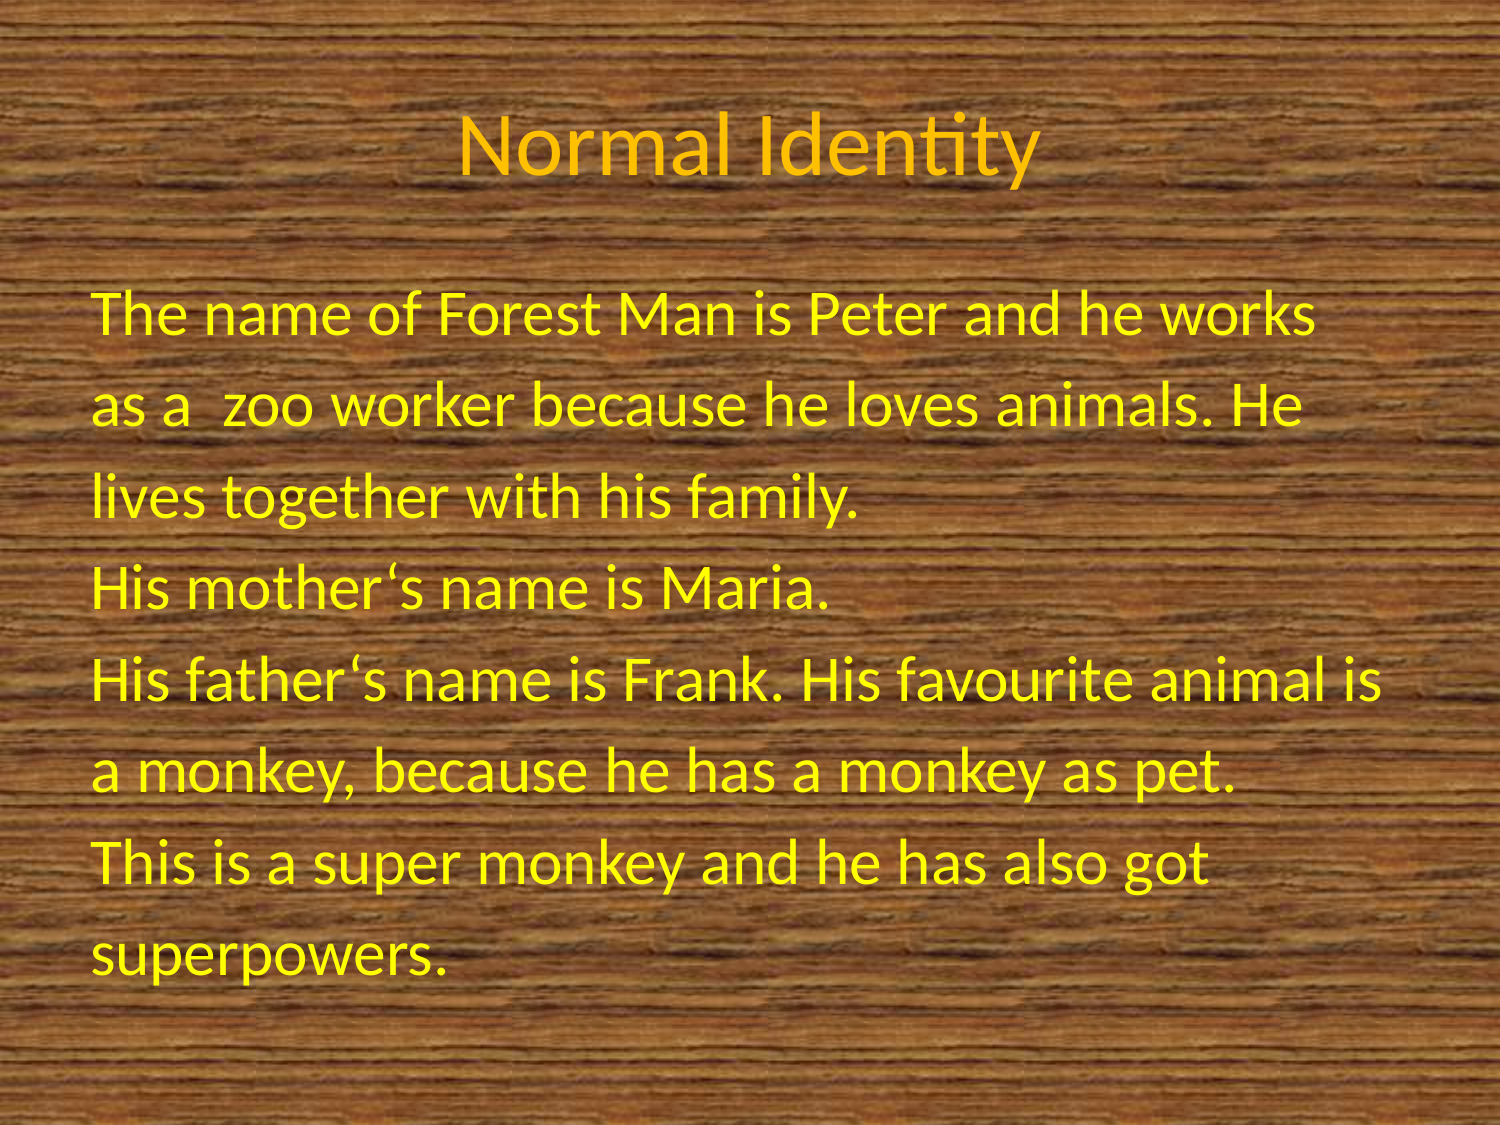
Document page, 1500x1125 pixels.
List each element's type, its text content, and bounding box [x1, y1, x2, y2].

picture [0, 0, 1500, 1125]
title Normal Identity [75, 45, 1425, 233]
list The name of Forest Man is Peter and he works as a zoo worker because he loves animals. He lives together with his family. His mother‘s name is Maria. His father‘s name is Frank. His favourite animal is a monkey, because he has a monkey as pet. This is a super monkey and he has also got superpowers. [75, 262, 1425, 1005]
